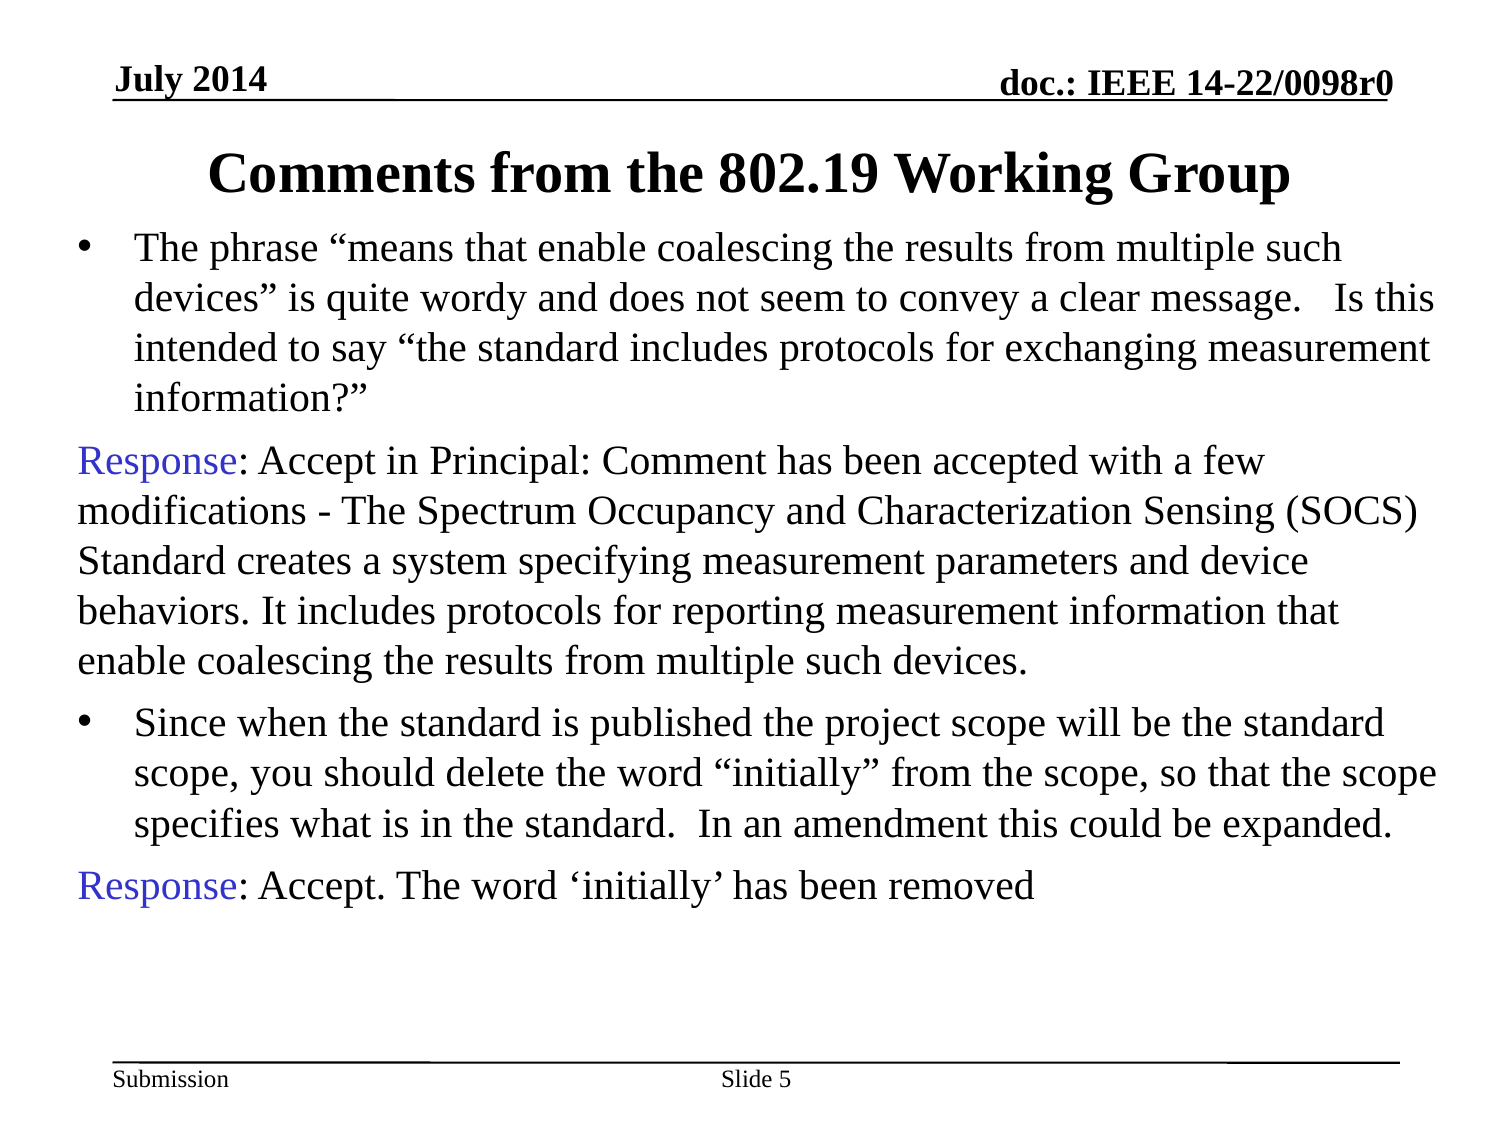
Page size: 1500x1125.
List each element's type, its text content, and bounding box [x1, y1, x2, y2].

title Comments from the 802.19 Working Group [112, 112, 1388, 212]
slide_number Slide 5 [712, 1061, 800, 1123]
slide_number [114, 54, 423, 100]
list The phrase “means that enable coalescing the results from multiple such devices” is quite wordy and does not seem to convey a clear message. Is this intended to say “the standard includes protocols for exchanging measurement information?” Response: Accept in Principal: Comment has been accepted with a few modifications - The Spectrum Occupancy and Characterization Sensing (SOCS) Standard creates a system specifying measurement parameters and device behaviors. It includes protocols for reporting measurement information that enable coalescing the results from multiple such devices. Since when the standard is published the project scope will be the standard scope, you should delete the word “initially” from the scope, so that the scope specifies what is in the standard. In an amendment this could be expanded. Response: Accept. The word ‘initially’ has been removed [62, 212, 1463, 951]
